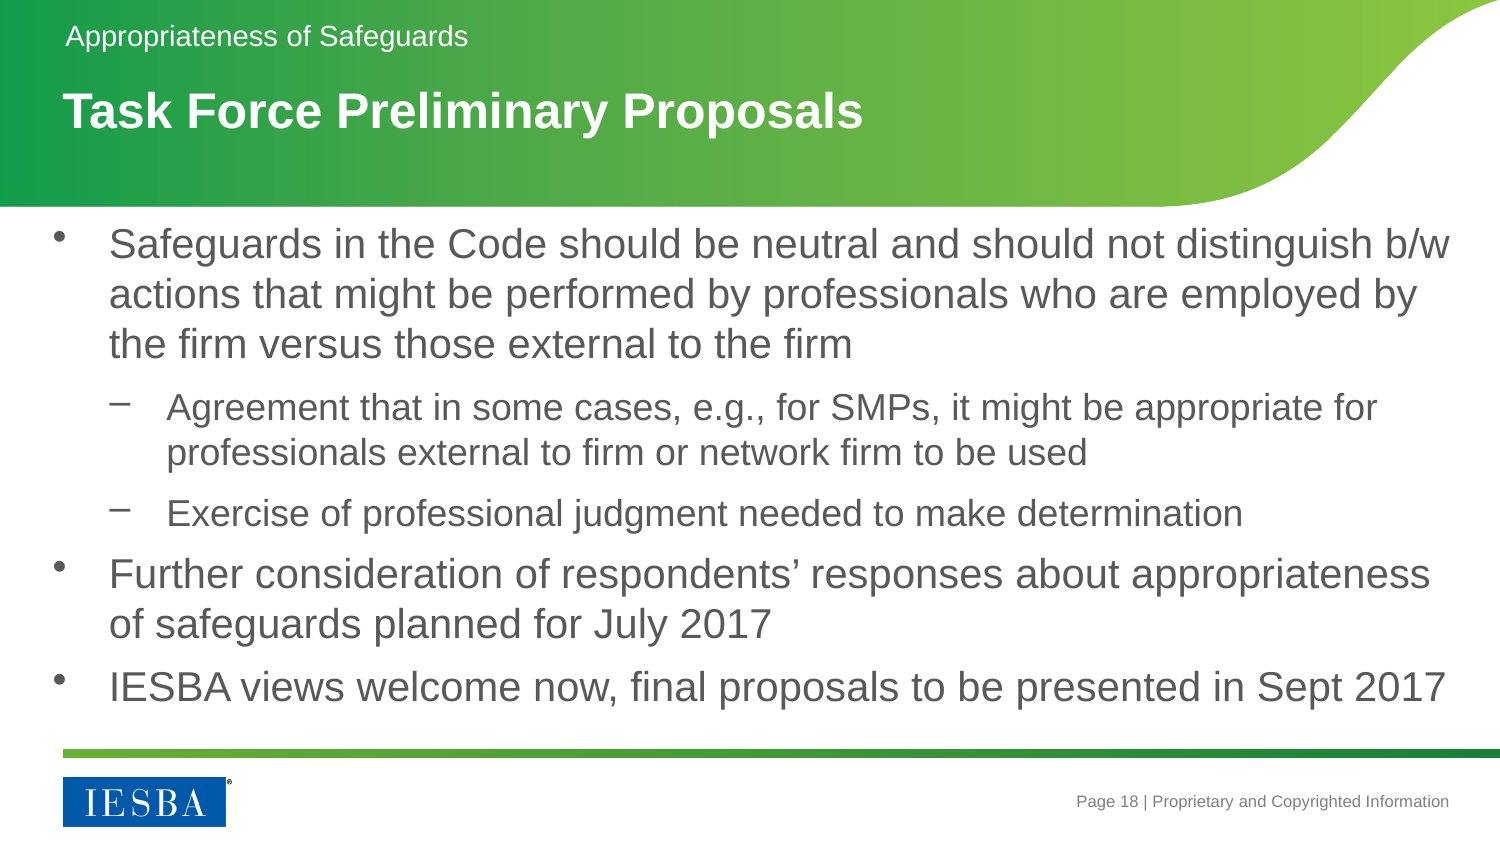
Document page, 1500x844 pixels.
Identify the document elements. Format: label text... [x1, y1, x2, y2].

list Safeguards in the Code should be neutral and should not distinguish b/w actions that might be performed by professionals who are employed by the firm versus those external to the firm Agreement that in some cases, e.g., for SMPs, it might be appropriate for professionals external to firm or network firm to be used Exercise of professional judgment needed to make determination Further consideration of respondents’ responses about appropriateness of safeguards planned for July 2017 IESBA views welcome now, final proposals to be presented in Sept 2017 [37, 209, 1475, 736]
subtitle Appropriateness of Safeguards [65, 17, 716, 55]
picture [0, 0, 1500, 207]
picture [63, 777, 232, 827]
title Task Force Preliminary Proposals [62, 75, 1300, 142]
